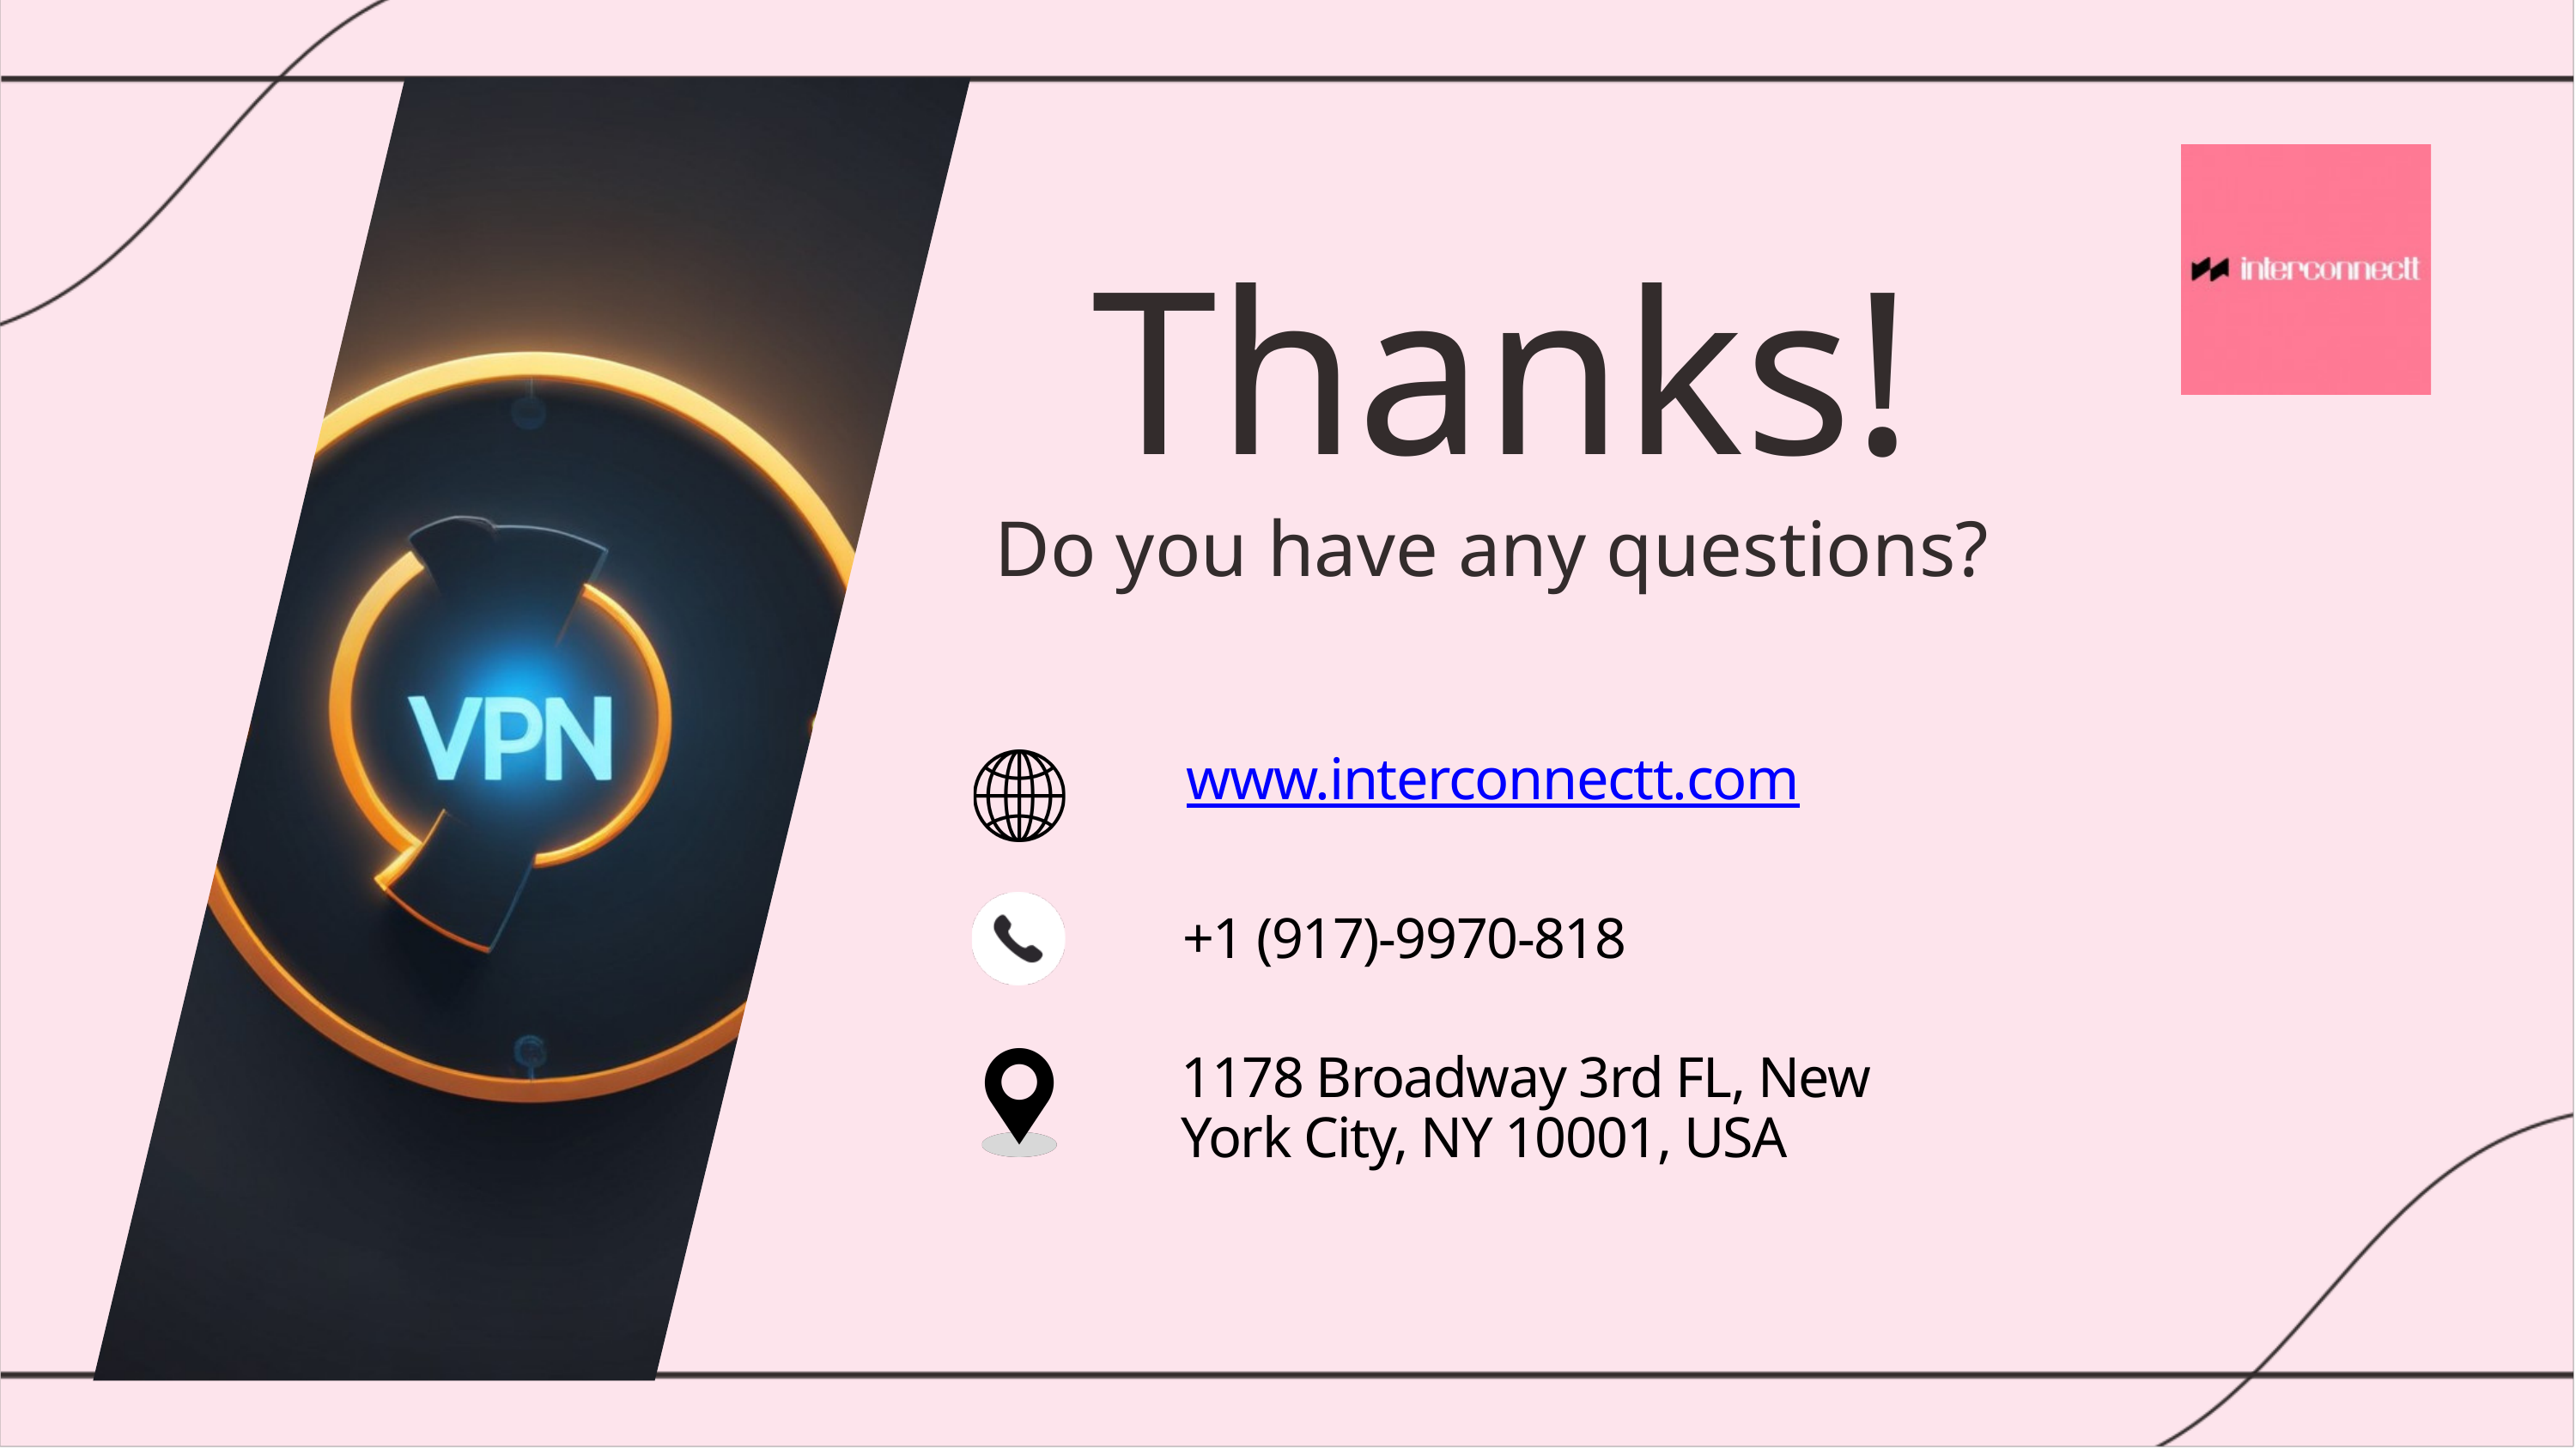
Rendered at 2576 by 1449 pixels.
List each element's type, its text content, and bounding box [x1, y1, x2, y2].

text_box Thanks! Do you have any questions? [975, 183, 2246, 592]
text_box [975, 749, 1984, 1171]
text_box [0, 1371, 89, 1381]
text_box [2181, 144, 2432, 395]
text_box [0, 0, 2576, 1449]
text_box [0, 75, 2574, 84]
text_box [975, 1371, 2574, 1381]
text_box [93, 77, 971, 1381]
